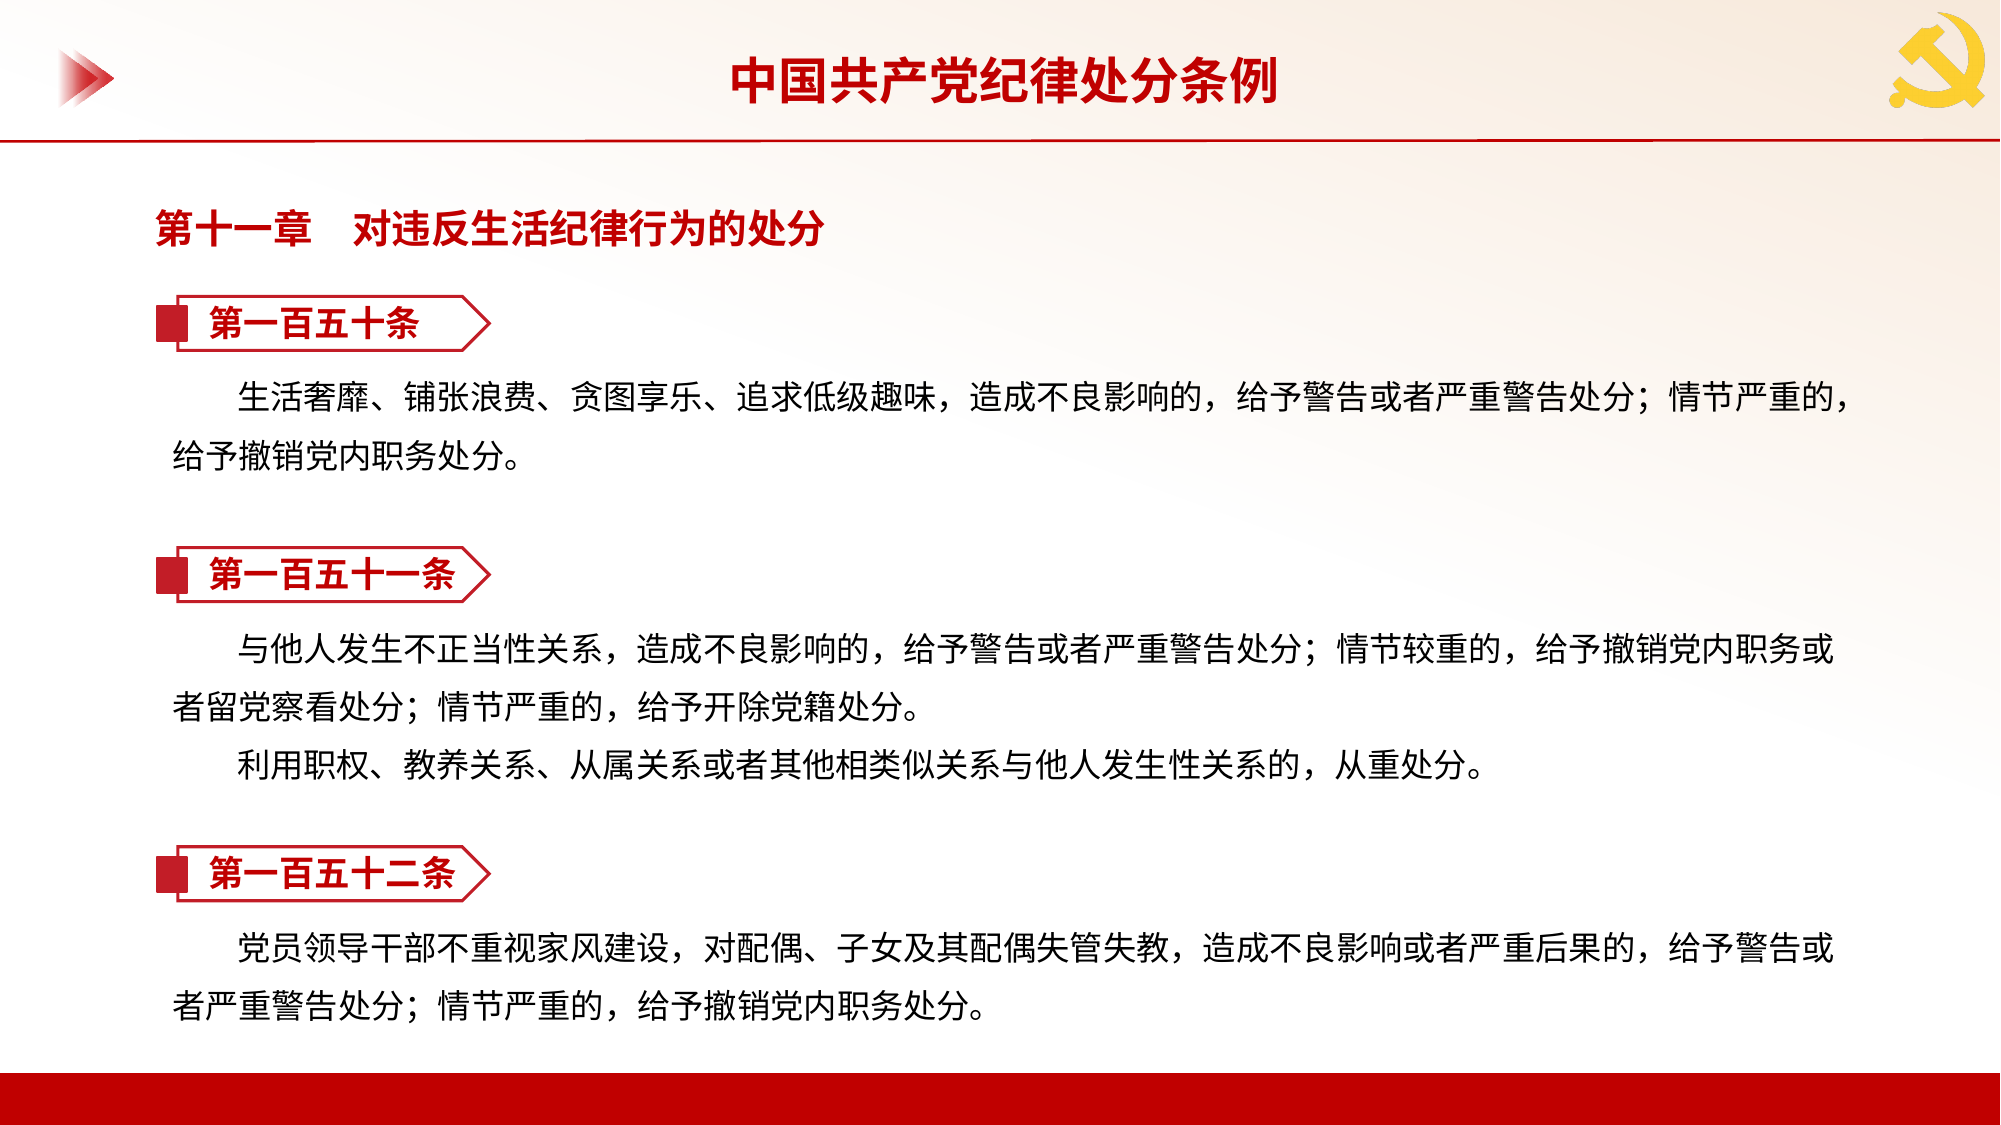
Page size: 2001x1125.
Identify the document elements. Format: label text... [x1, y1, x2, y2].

text_box 第十一章 对违反生活纪律行为的处分 [139, 187, 1542, 260]
text_box [0, 1072, 2000, 1125]
text_box 生活奢靡、铺张浪费、贪图享乐、追求低级趣味，造成不良影响的，给予警告或者严重警告处分；情节严重的，给予撤销党内职务处分。 [157, 350, 1850, 432]
text_box 与他人发生不正当性关系，造成不良影响的，给予警告或者严重警告处分；情节较重的，给予撤销党内职务或者留党察看处分；情节严重的，给予开除党籍处分。 利用职权、教养关系、从属关系或者其他相类似关系与他人发生性关系的，从重处分。 [157, 601, 1850, 684]
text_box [156, 843, 490, 902]
picture [1889, 12, 1985, 108]
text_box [156, 293, 490, 351]
text_box 中国共产党纪律处分条例 [303, 29, 1705, 117]
text_box 党员领导干部不重视家风建设，对配偶、子女及其配偶失管失教，造成不良影响或者严重后果的，给予警告或者严重警告处分；情节严重的，给予撤销党内职务处分。 [157, 901, 1850, 983]
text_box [156, 544, 490, 603]
